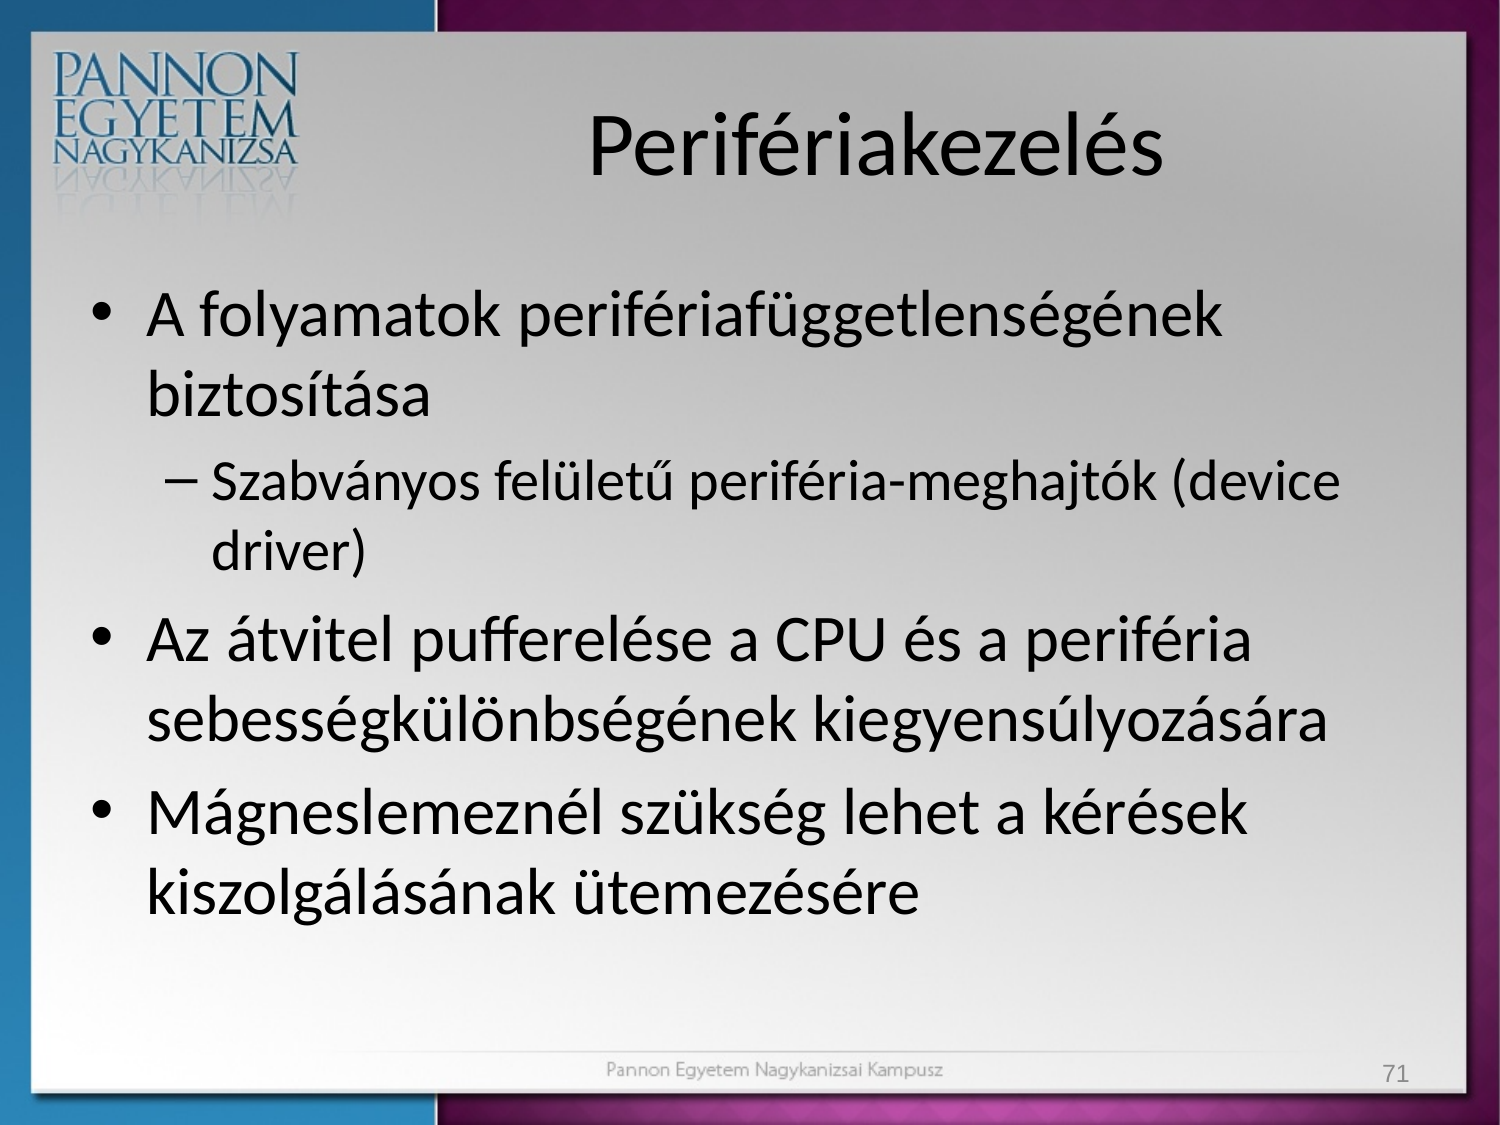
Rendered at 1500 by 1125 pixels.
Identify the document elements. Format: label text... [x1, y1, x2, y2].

title Perifériakezelés [328, 45, 1425, 233]
slide_number 71 [1074, 1042, 1425, 1103]
list A folyamatok perifériafüggetlenségének biztosítása Szabványos felületű periféria-meghajtók (device driver) Az átvitel pufferelése a CPU és a periféria sebességkülönbségének kiegyensúlyozására Mágneslemeznél szükség lehet a kérések kiszolgálásának ütemezésére [75, 262, 1425, 1038]
picture [0, 0, 1500, 1125]
